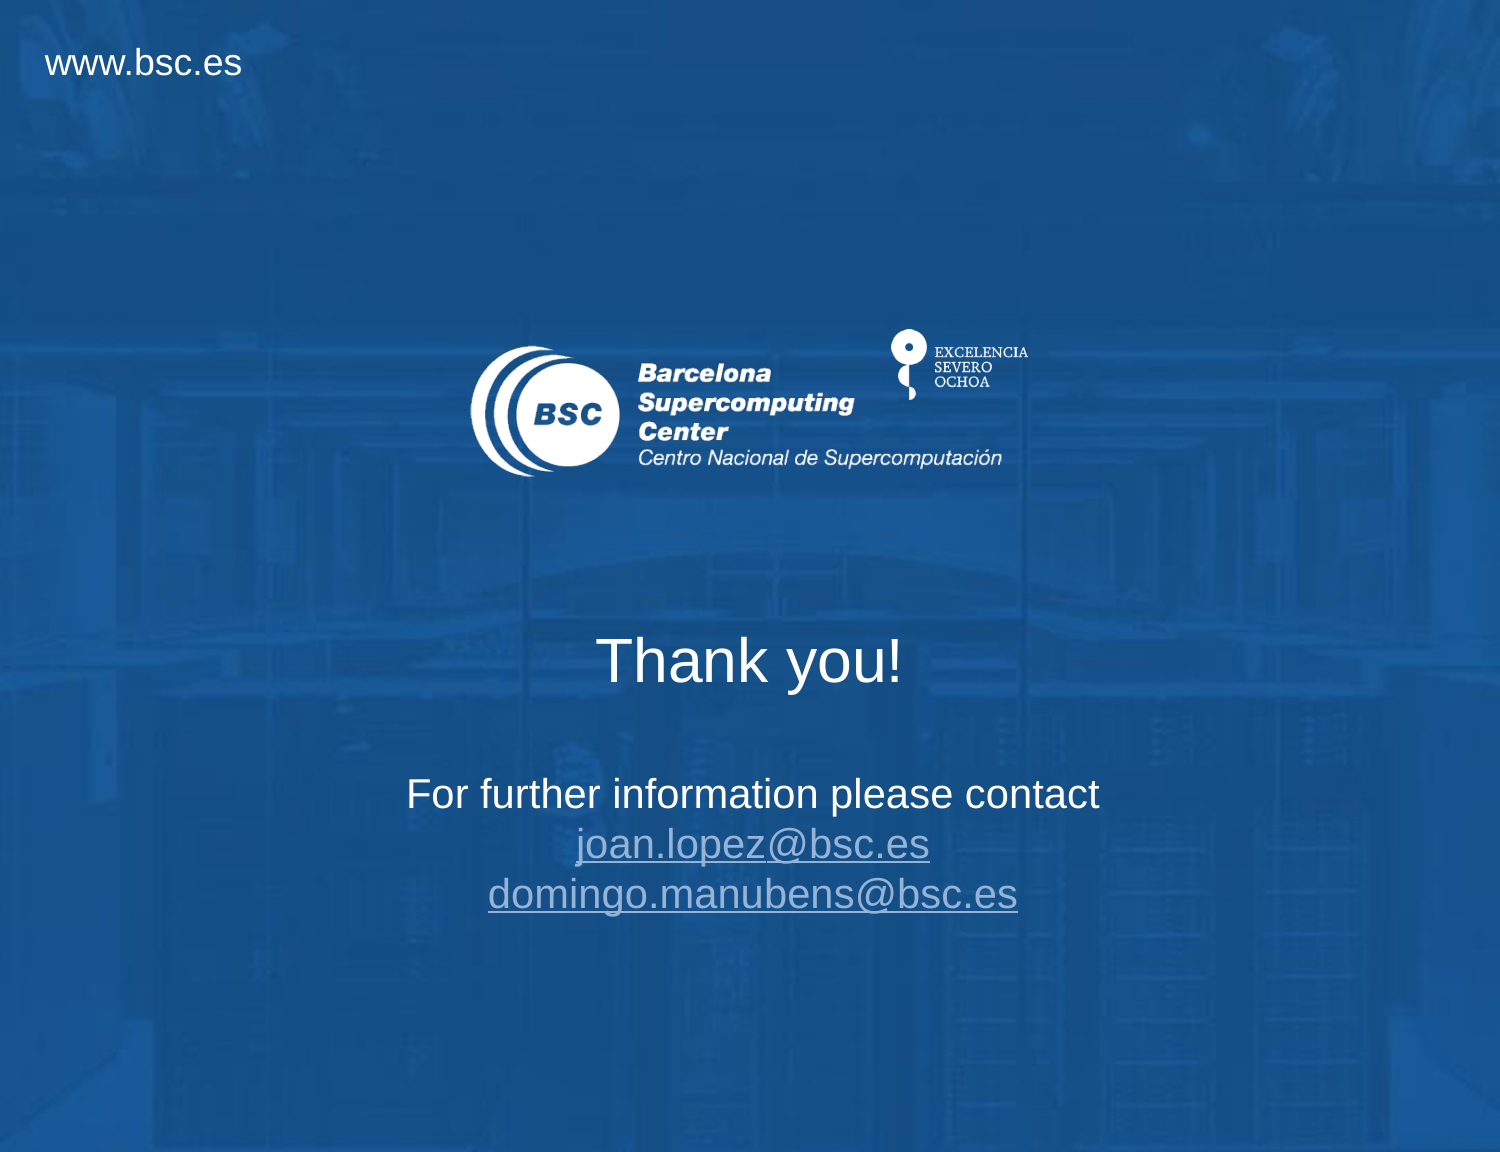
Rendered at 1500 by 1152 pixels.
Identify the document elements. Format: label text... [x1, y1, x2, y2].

text_box For further information please contact joan.lopez@bsc.es domingo.manubens@bsc.es [221, 780, 1285, 953]
picture [0, 0, 1500, 1152]
text_box Thank you! [224, 609, 1275, 719]
